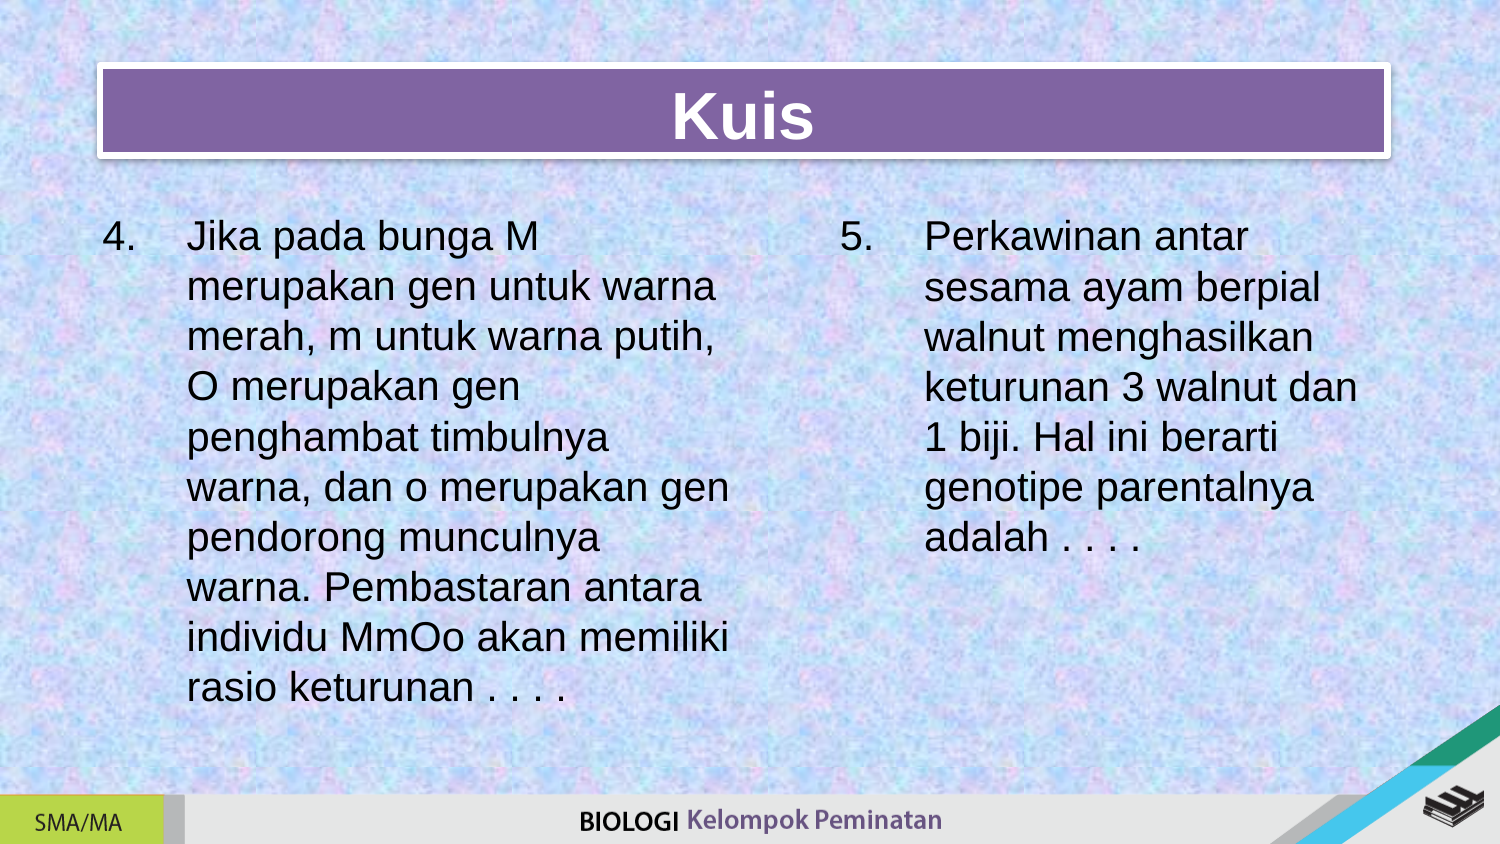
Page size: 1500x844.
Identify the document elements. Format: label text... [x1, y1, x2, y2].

title Kuis [97, 62, 1391, 159]
text_box Jika pada bunga M merupakan gen untuk warna merah, m untuk warna putih, O merupakan gen penghambat timbulnya warna, dan o merupakan gen pendorong munculnya warna. Pembastaran antara individu MmOo akan memiliki rasio keturunan . . . . [87, 201, 750, 704]
picture [0, 0, 1500, 844]
text_box Perkawinan antar sesama ayam berpial walnut menghasilkan keturunan 3 walnut dan 1 biji. Hal ini berarti genotipe parentalnya adalah . . . . [825, 201, 1388, 567]
